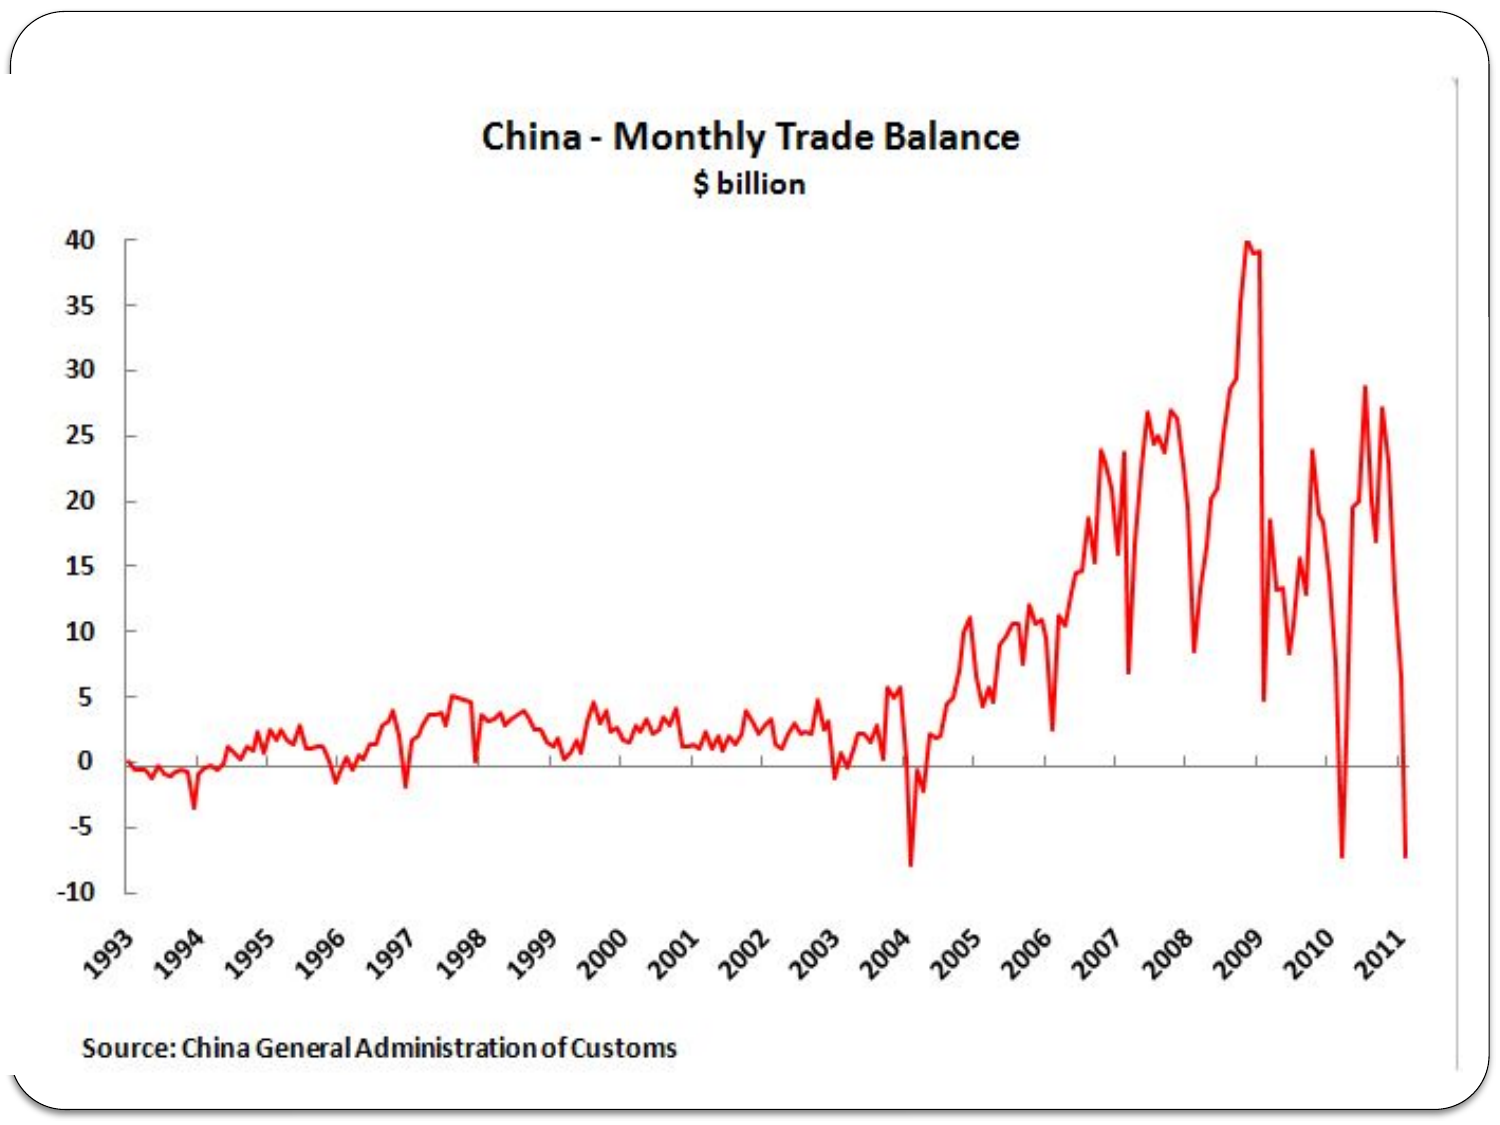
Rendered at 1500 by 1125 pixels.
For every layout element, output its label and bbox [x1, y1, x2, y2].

picture [0, 74, 1464, 1076]
